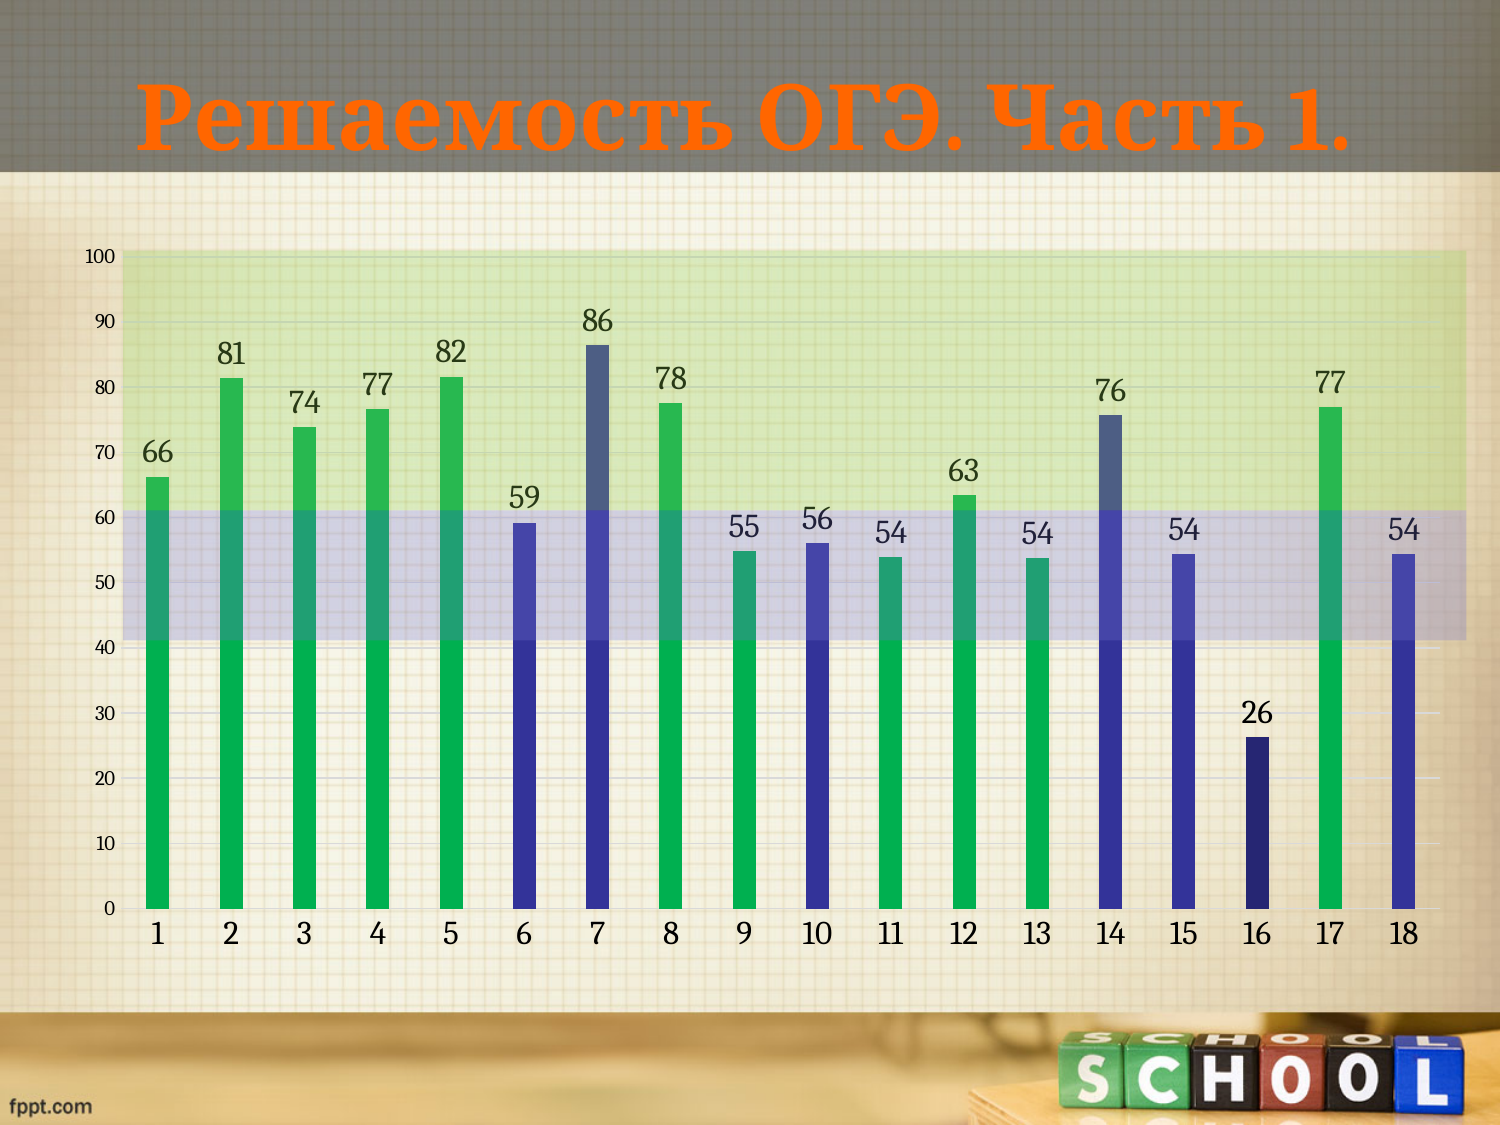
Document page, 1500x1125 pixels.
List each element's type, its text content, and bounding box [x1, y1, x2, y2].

picture [0, 0, 1500, 1125]
chart [57, 230, 1469, 967]
title Решаемость ОГЭ. Часть 1. [68, 20, 1419, 209]
